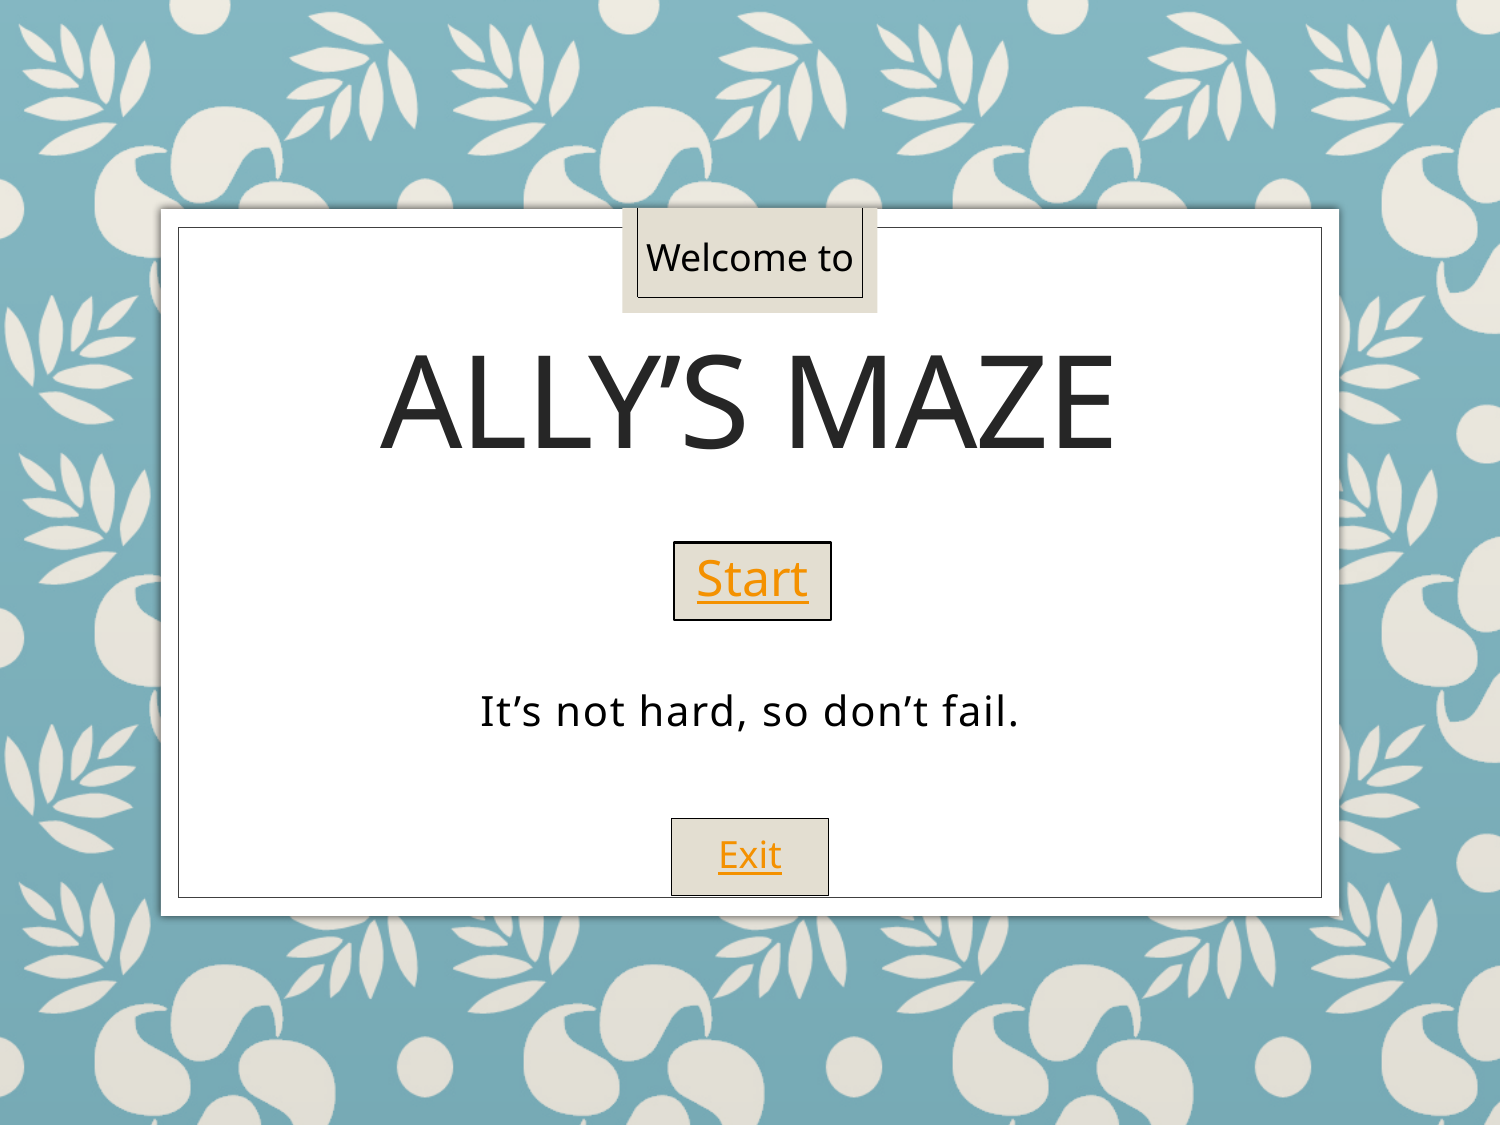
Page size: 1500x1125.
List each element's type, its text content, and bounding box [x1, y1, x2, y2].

text_box Welcome to [631, 226, 869, 286]
text_box Exit [670, 817, 830, 896]
subtitle It’s not hard, so don’t fail. [192, 676, 1309, 760]
title Ally’s Maze [192, 278, 1308, 543]
text_box Start [673, 543, 832, 621]
